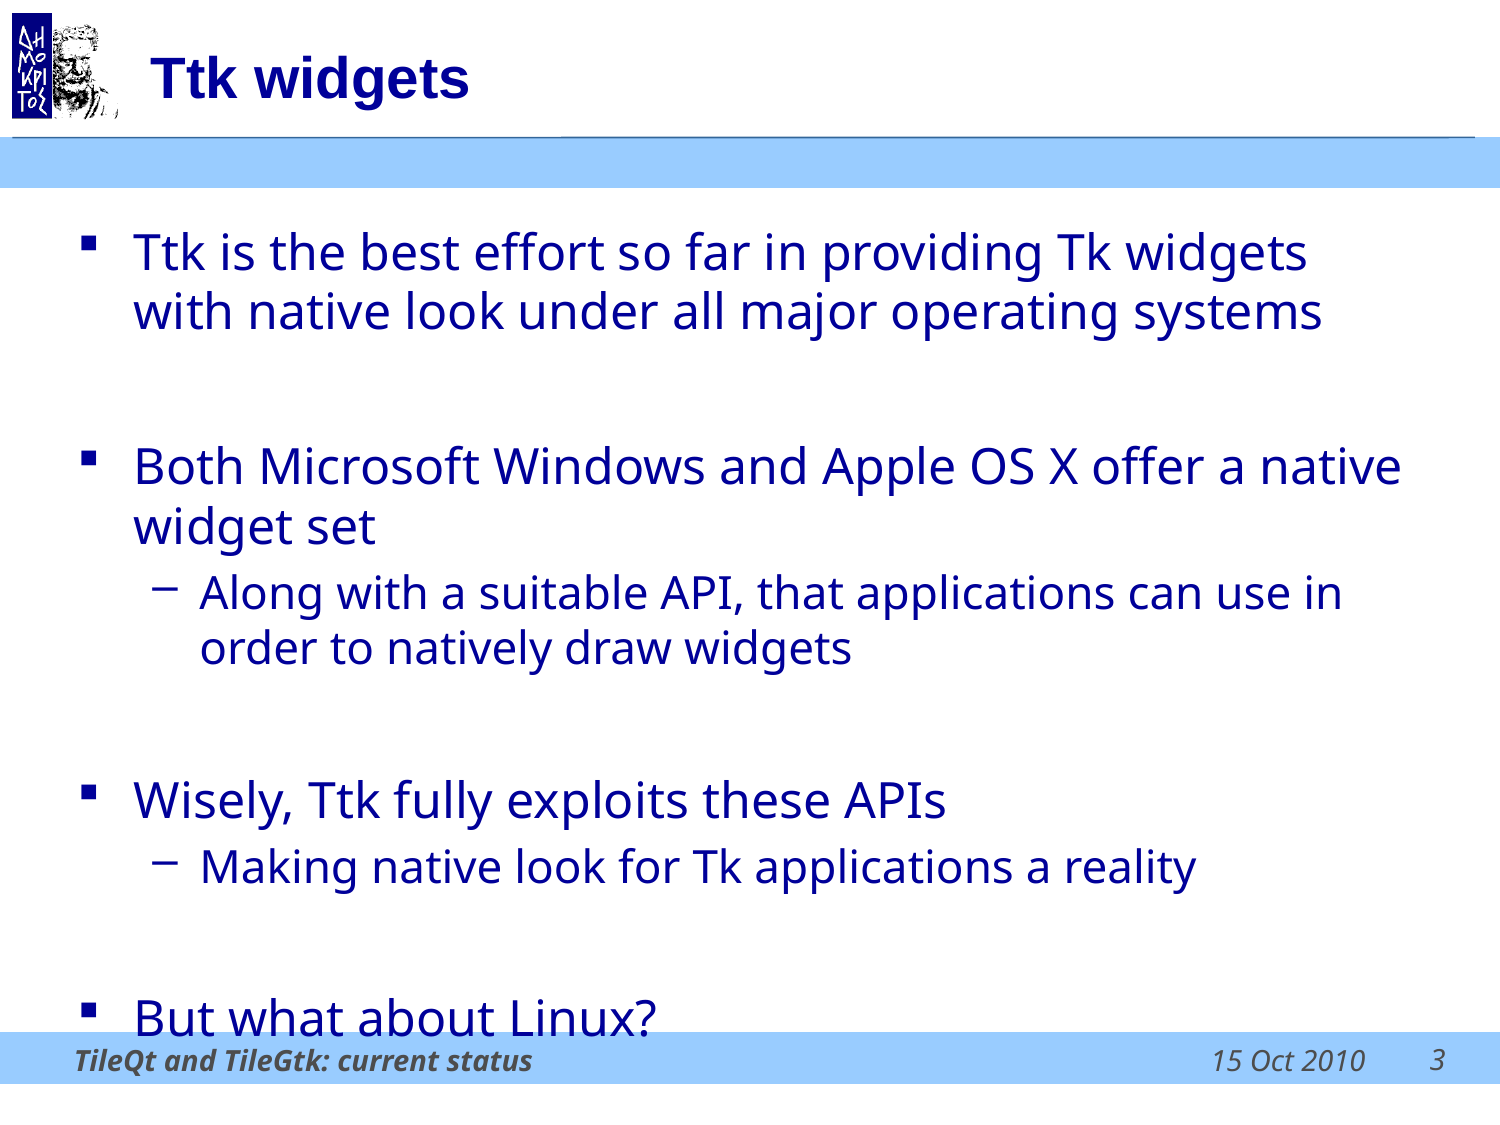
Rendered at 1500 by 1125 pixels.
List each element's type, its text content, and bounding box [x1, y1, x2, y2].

title Ttk widgets [135, 12, 1476, 138]
list Ttk is the best effort so far in providing Tk widgets with native look under all major operating systems Both Microsoft Windows and Apple OS X offer a native widget set Along with a suitable API, that applications can use in order to natively draw widgets Wisely, Ttk fully exploits these APIs Making native look for Tk applications a reality But what about Linux? [62, 212, 1438, 1001]
slide_number 3 [1399, 1033, 1476, 1084]
footer TileQt and TileGtk: current status [58, 1034, 1190, 1086]
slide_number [1190, 1034, 1381, 1086]
picture [11, 13, 118, 120]
